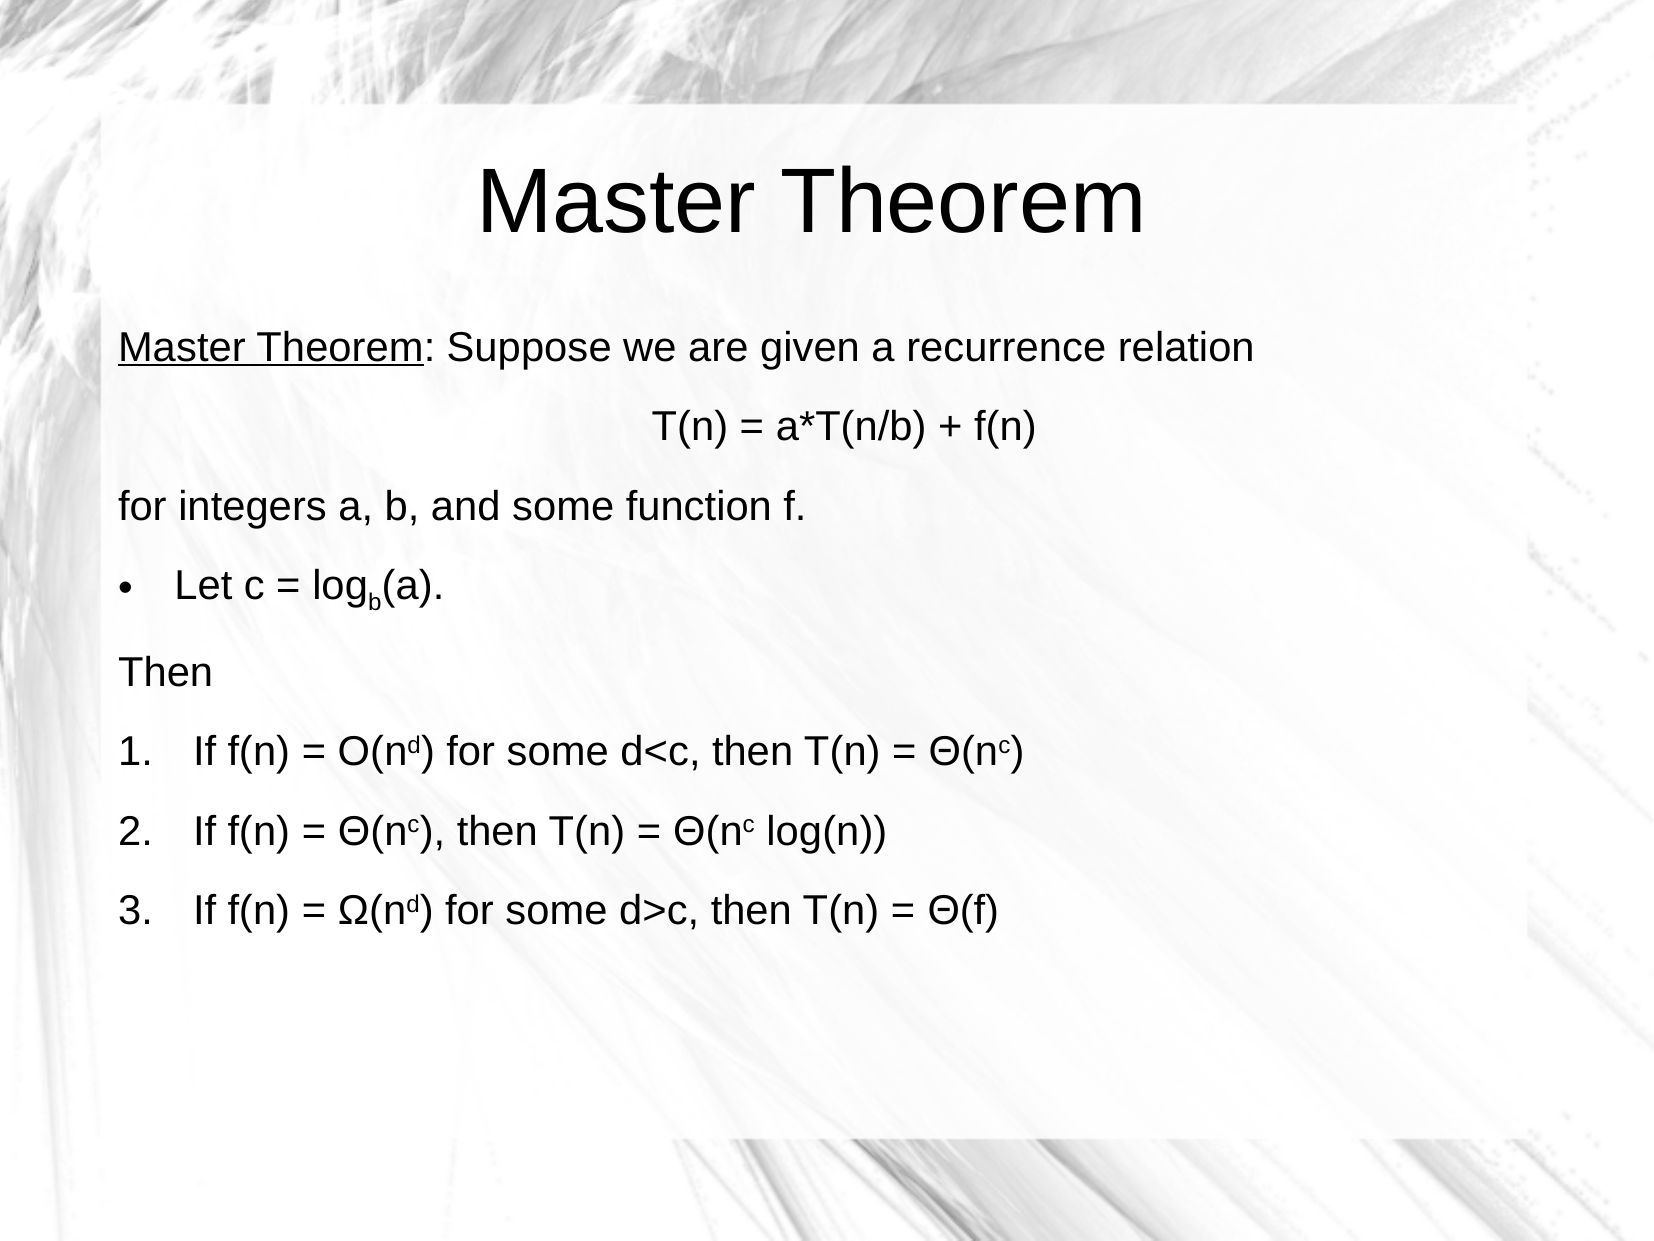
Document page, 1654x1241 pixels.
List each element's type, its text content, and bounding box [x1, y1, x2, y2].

title Master Theorem [118, 112, 1506, 281]
list Master Theorem: Suppose we are given a recurrence relation T(n) = a*T(n/b) + f(n) for integers a, b, and some function f. Let c = logb(a). Then If f(n) = O(nd) for some d<c, then T(n) = Θ(nc) If f(n) = Θ(nc), then T(n) = Θ(nc log(n)) If f(n) = Ω(nd) for some d>c, then T(n) = Θ(f) [118, 319, 1571, 1102]
picture [0, 0, 1654, 1241]
